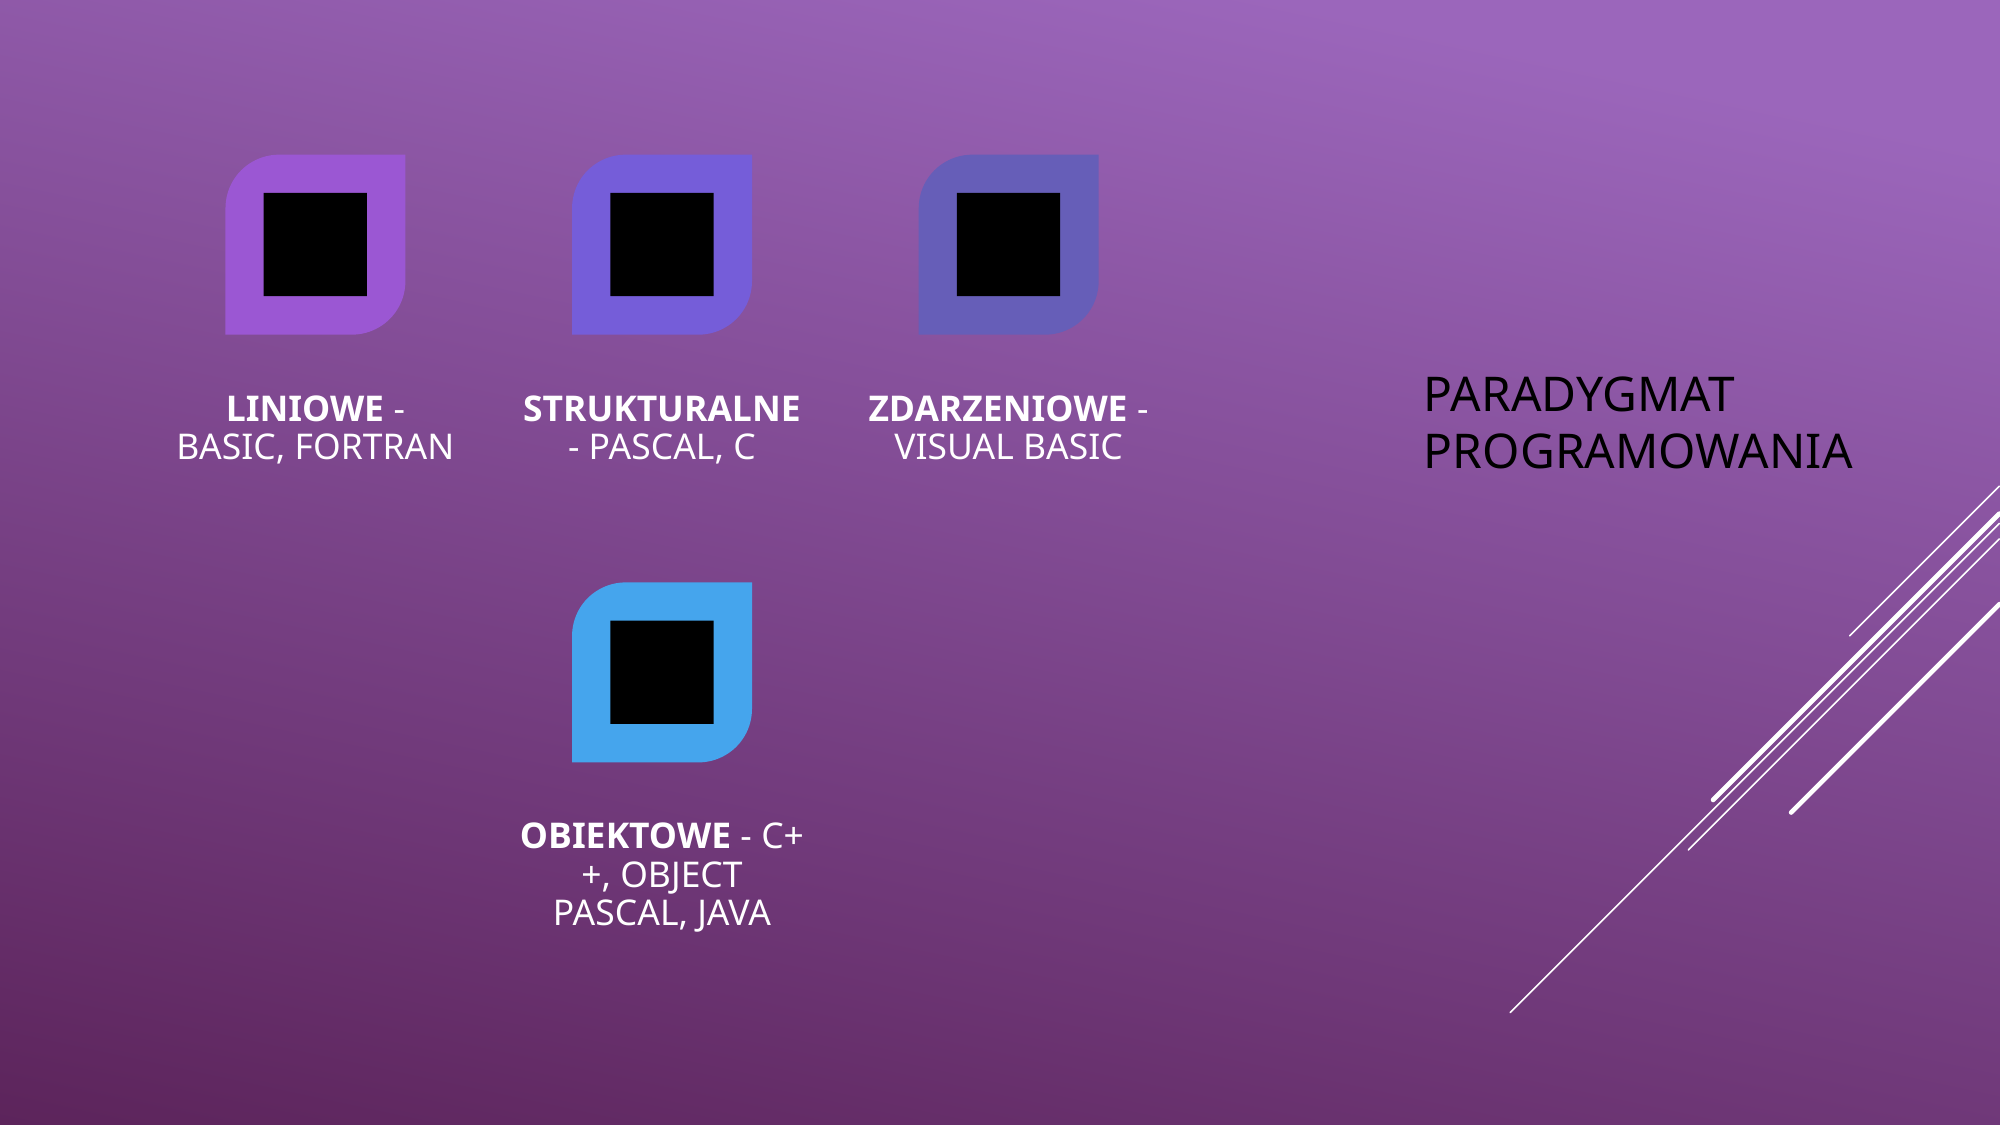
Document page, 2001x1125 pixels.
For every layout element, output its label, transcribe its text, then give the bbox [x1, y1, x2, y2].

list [153, 154, 1170, 937]
title paradygmat programowania [1408, 154, 1909, 688]
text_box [1510, 485, 2000, 1013]
text_box [0, 0, 1335, 1125]
text_box [1335, 0, 2000, 1125]
